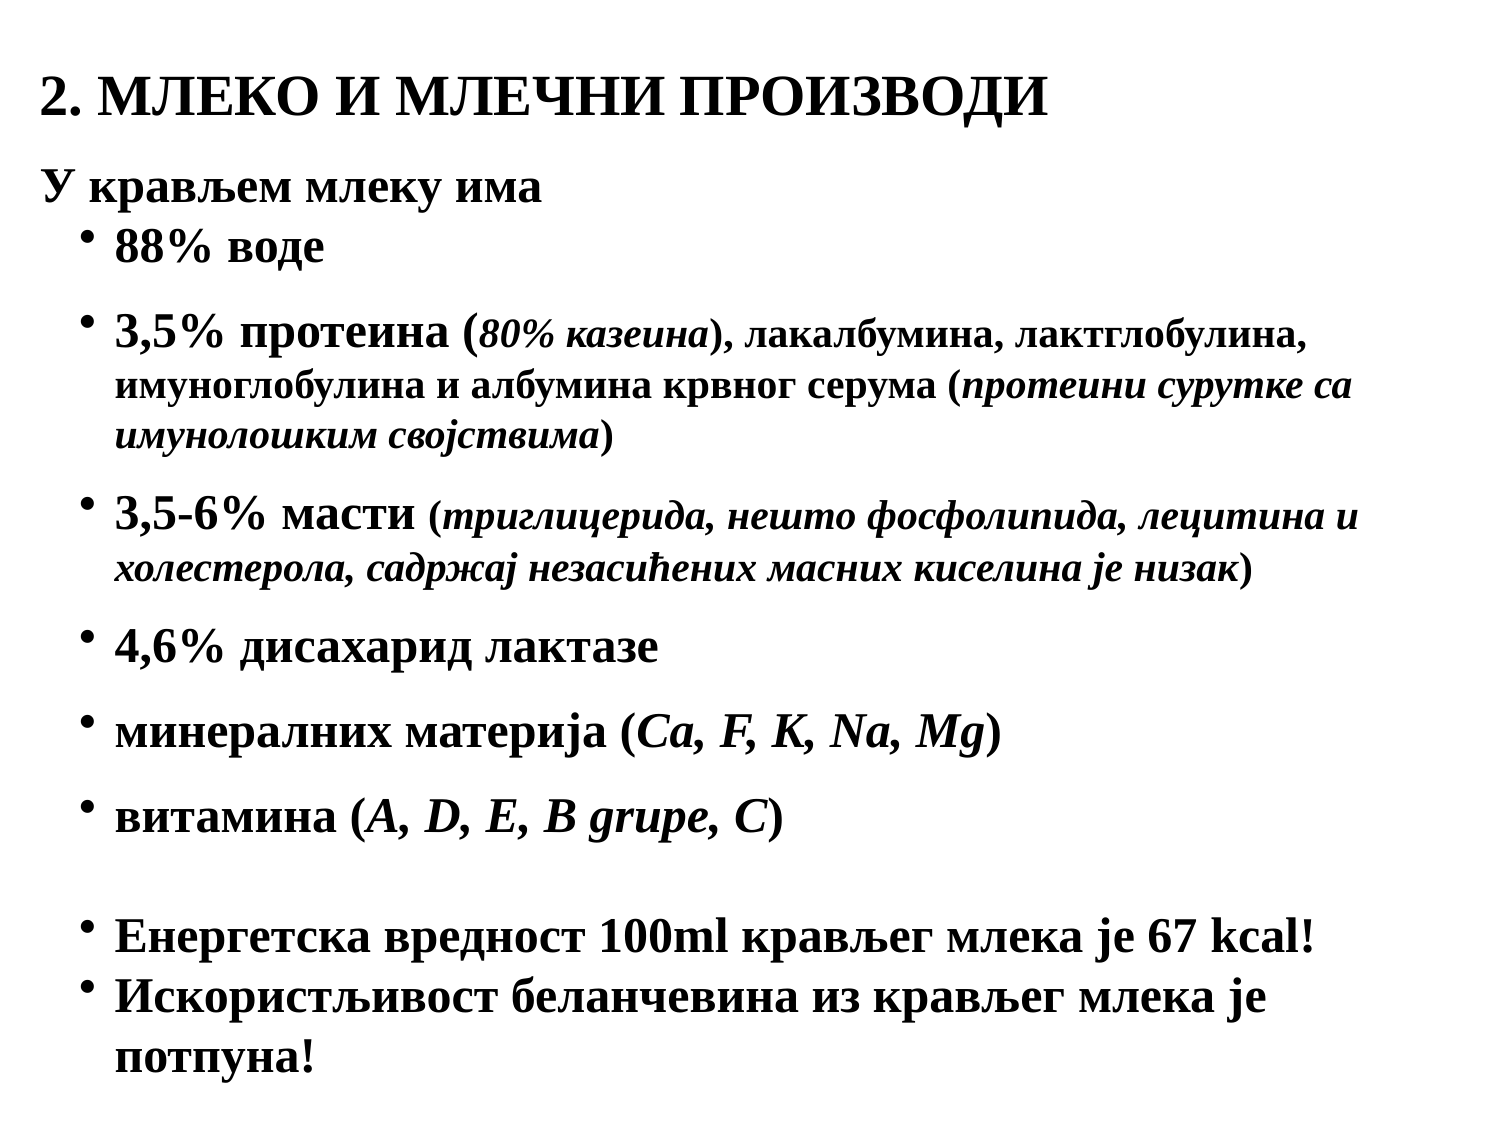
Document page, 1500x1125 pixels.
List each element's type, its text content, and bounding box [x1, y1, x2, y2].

text_box 2. МЛЕКО И МЛЕЧНИ ПРОИЗВОДИ У крављем млеку има 88% воде 3,5% протеина (80% казеина), лакалбумина, лактглобулина, имуноглобулина и албумина крвног серума (протеини сурутке са имунолошким својствима) 3,5-6% масти (триглицерида, нешто фосфолипида, лецитина и холестерола, садржај незасићених масних киселина је низак) 4,6% дисахарид лактазе минералних материја (Ca, F, K, Na, Mg) витамина (A, D, E, B grupe, C) Енергетска вредност 100ml крављег млека је 67 kcal! Искористљивост беланчевина из крављег млека је потпуна! [24, 49, 1450, 1125]
